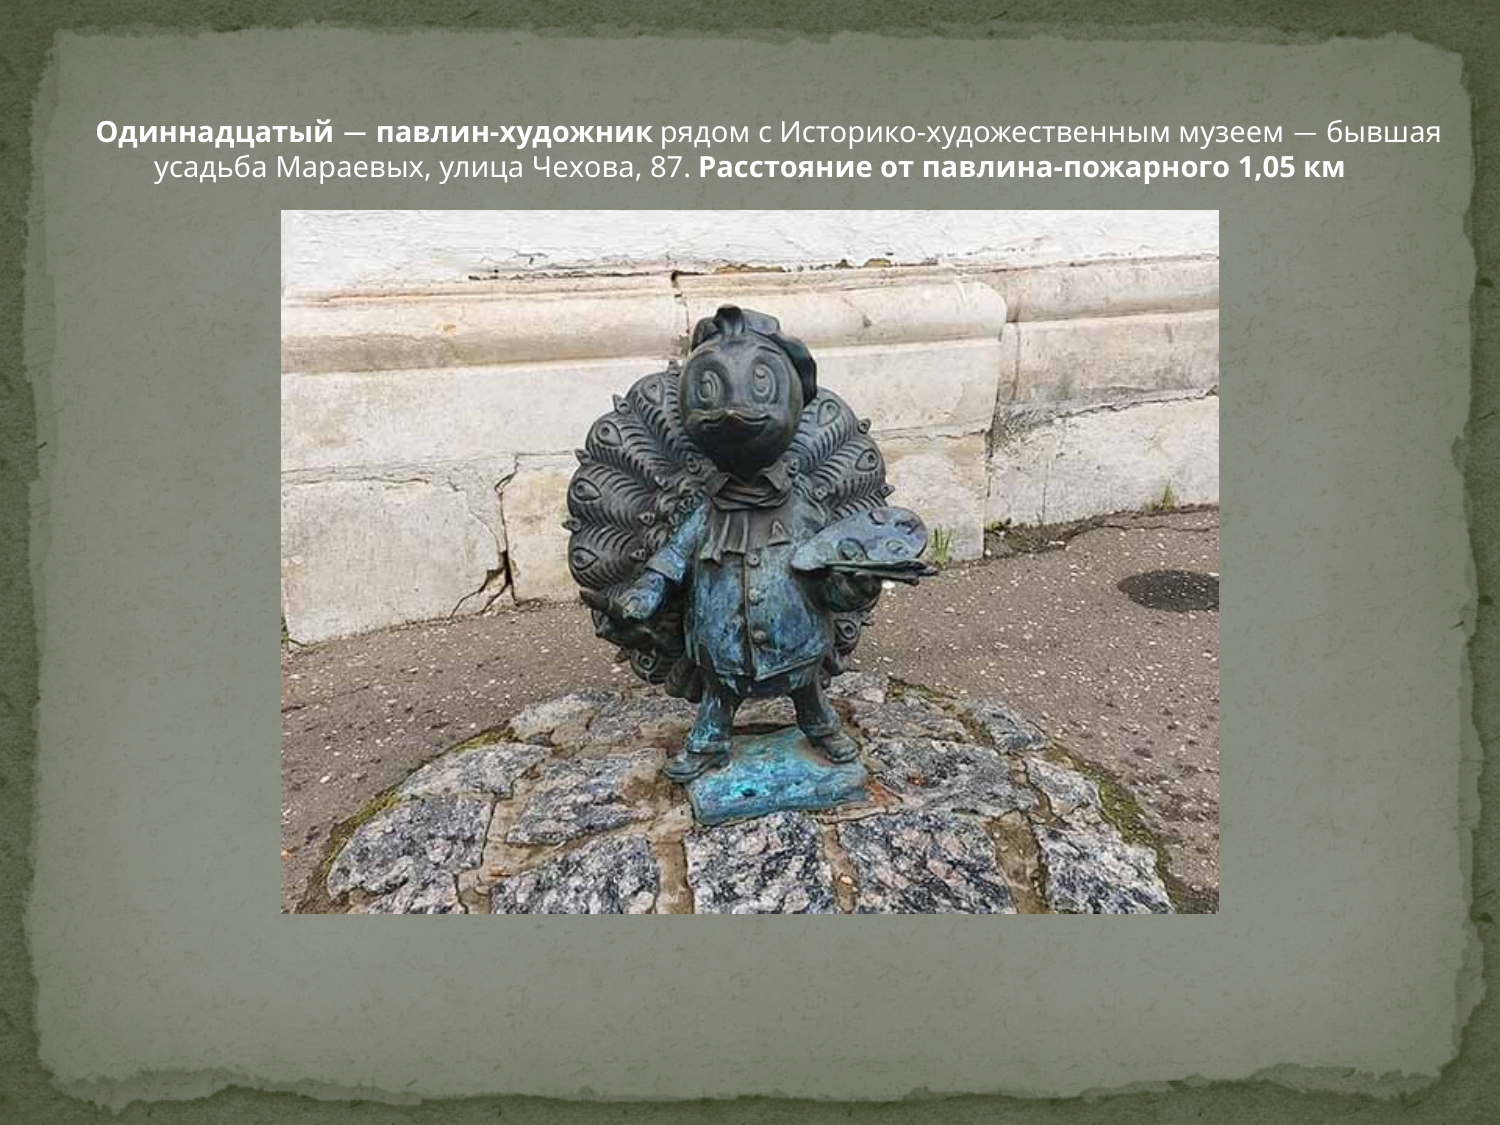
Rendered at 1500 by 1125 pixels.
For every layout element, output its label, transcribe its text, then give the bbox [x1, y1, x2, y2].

picture [281, 210, 1219, 914]
text_box Одиннадцатый — павлин-художник рядом с Историко-художественным музеем — бывшая усадьба Мараевых, улица Чехова, 87. Расстояние от павлина-пожарного 1,05 км [0, 105, 1500, 191]
